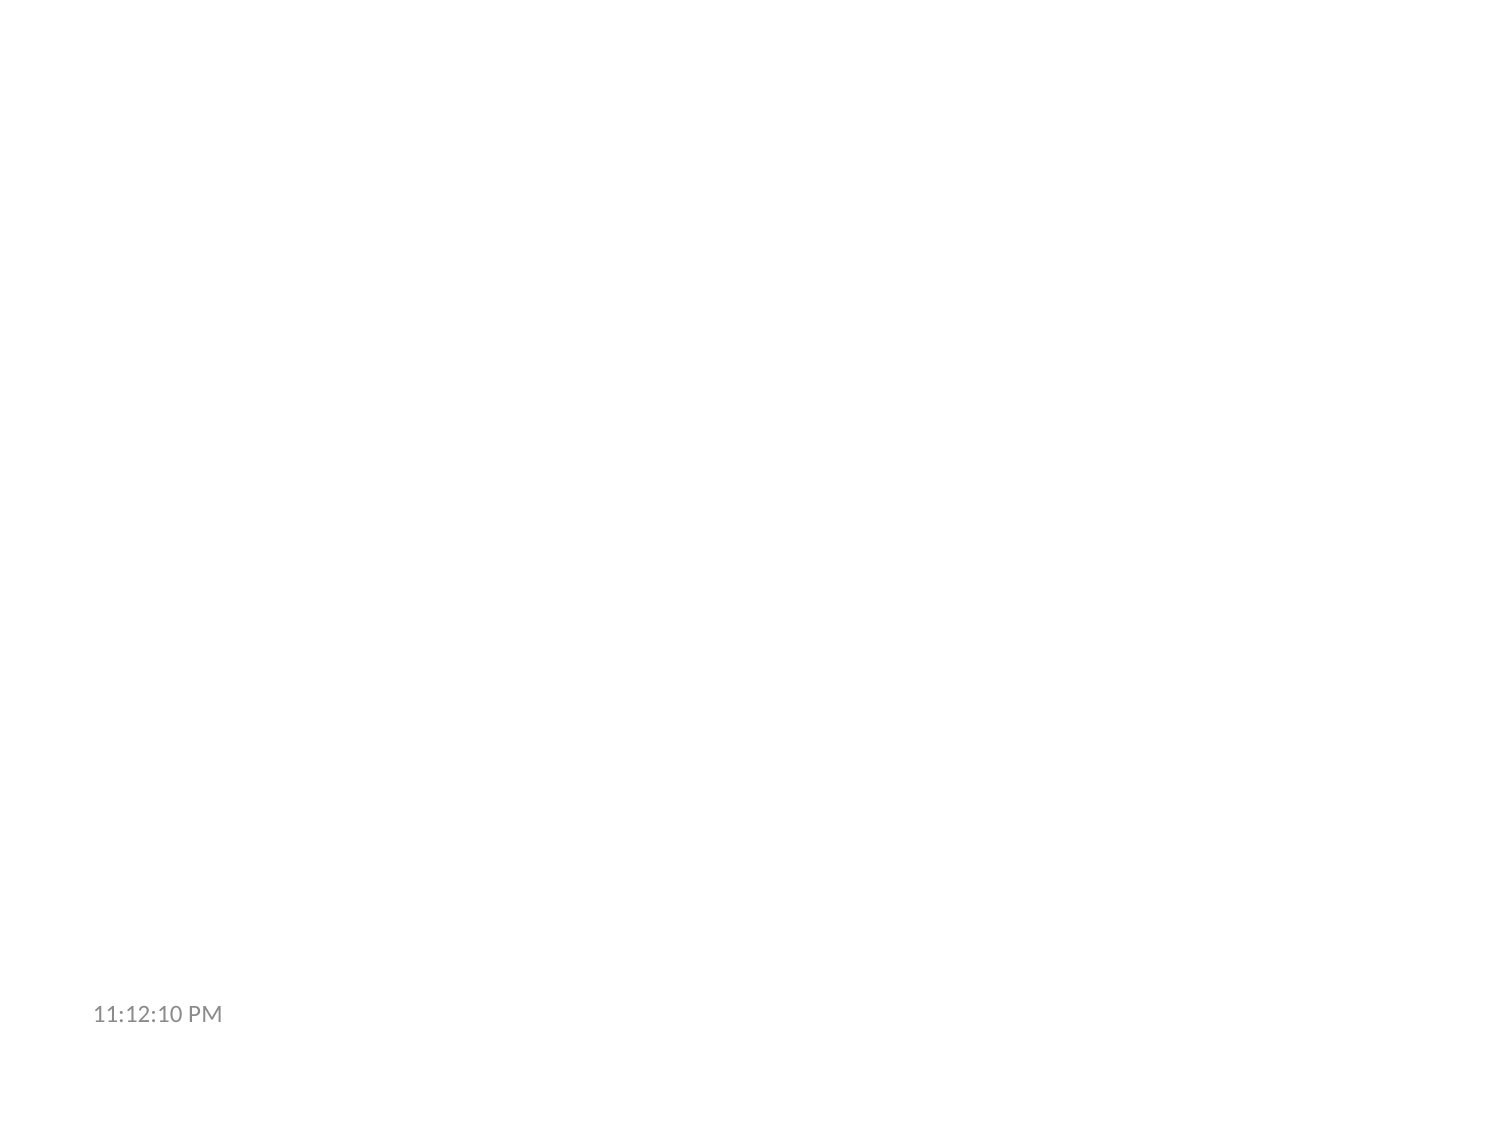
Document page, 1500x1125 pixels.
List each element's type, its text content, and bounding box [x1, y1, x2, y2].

text_box 3:35:09 PM [77, 982, 428, 1043]
